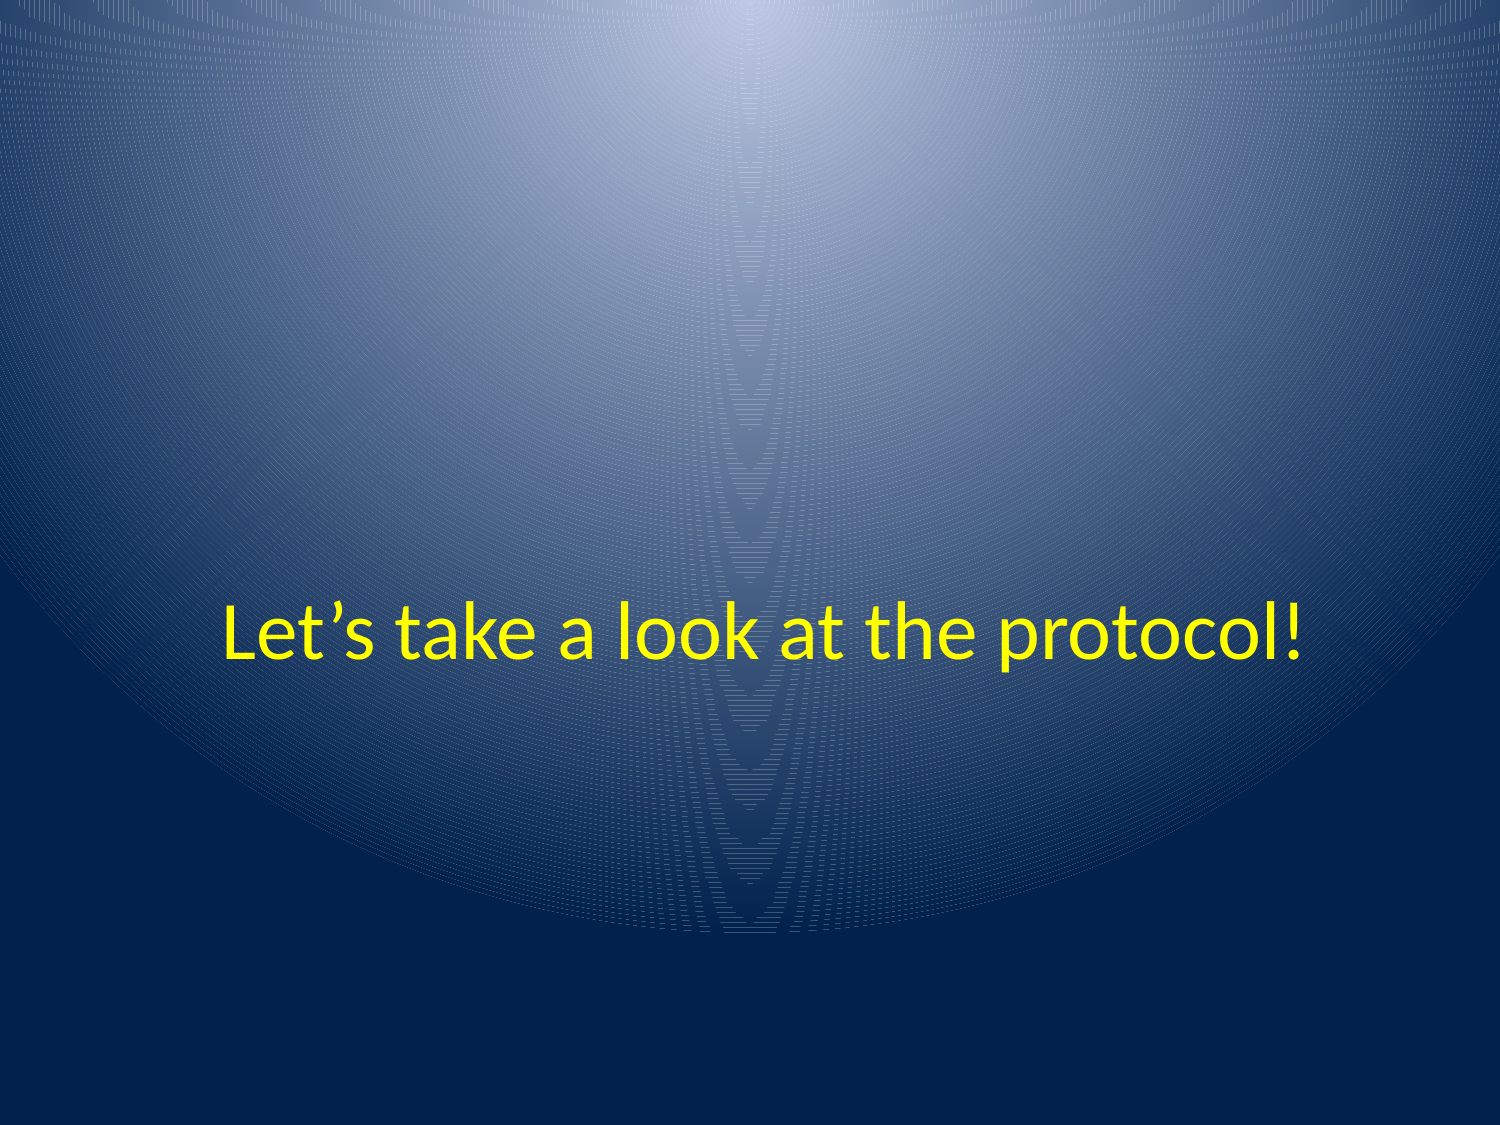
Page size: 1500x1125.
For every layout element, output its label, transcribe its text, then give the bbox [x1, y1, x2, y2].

list Let’s take a look at the protocol! [75, 262, 1425, 1005]
